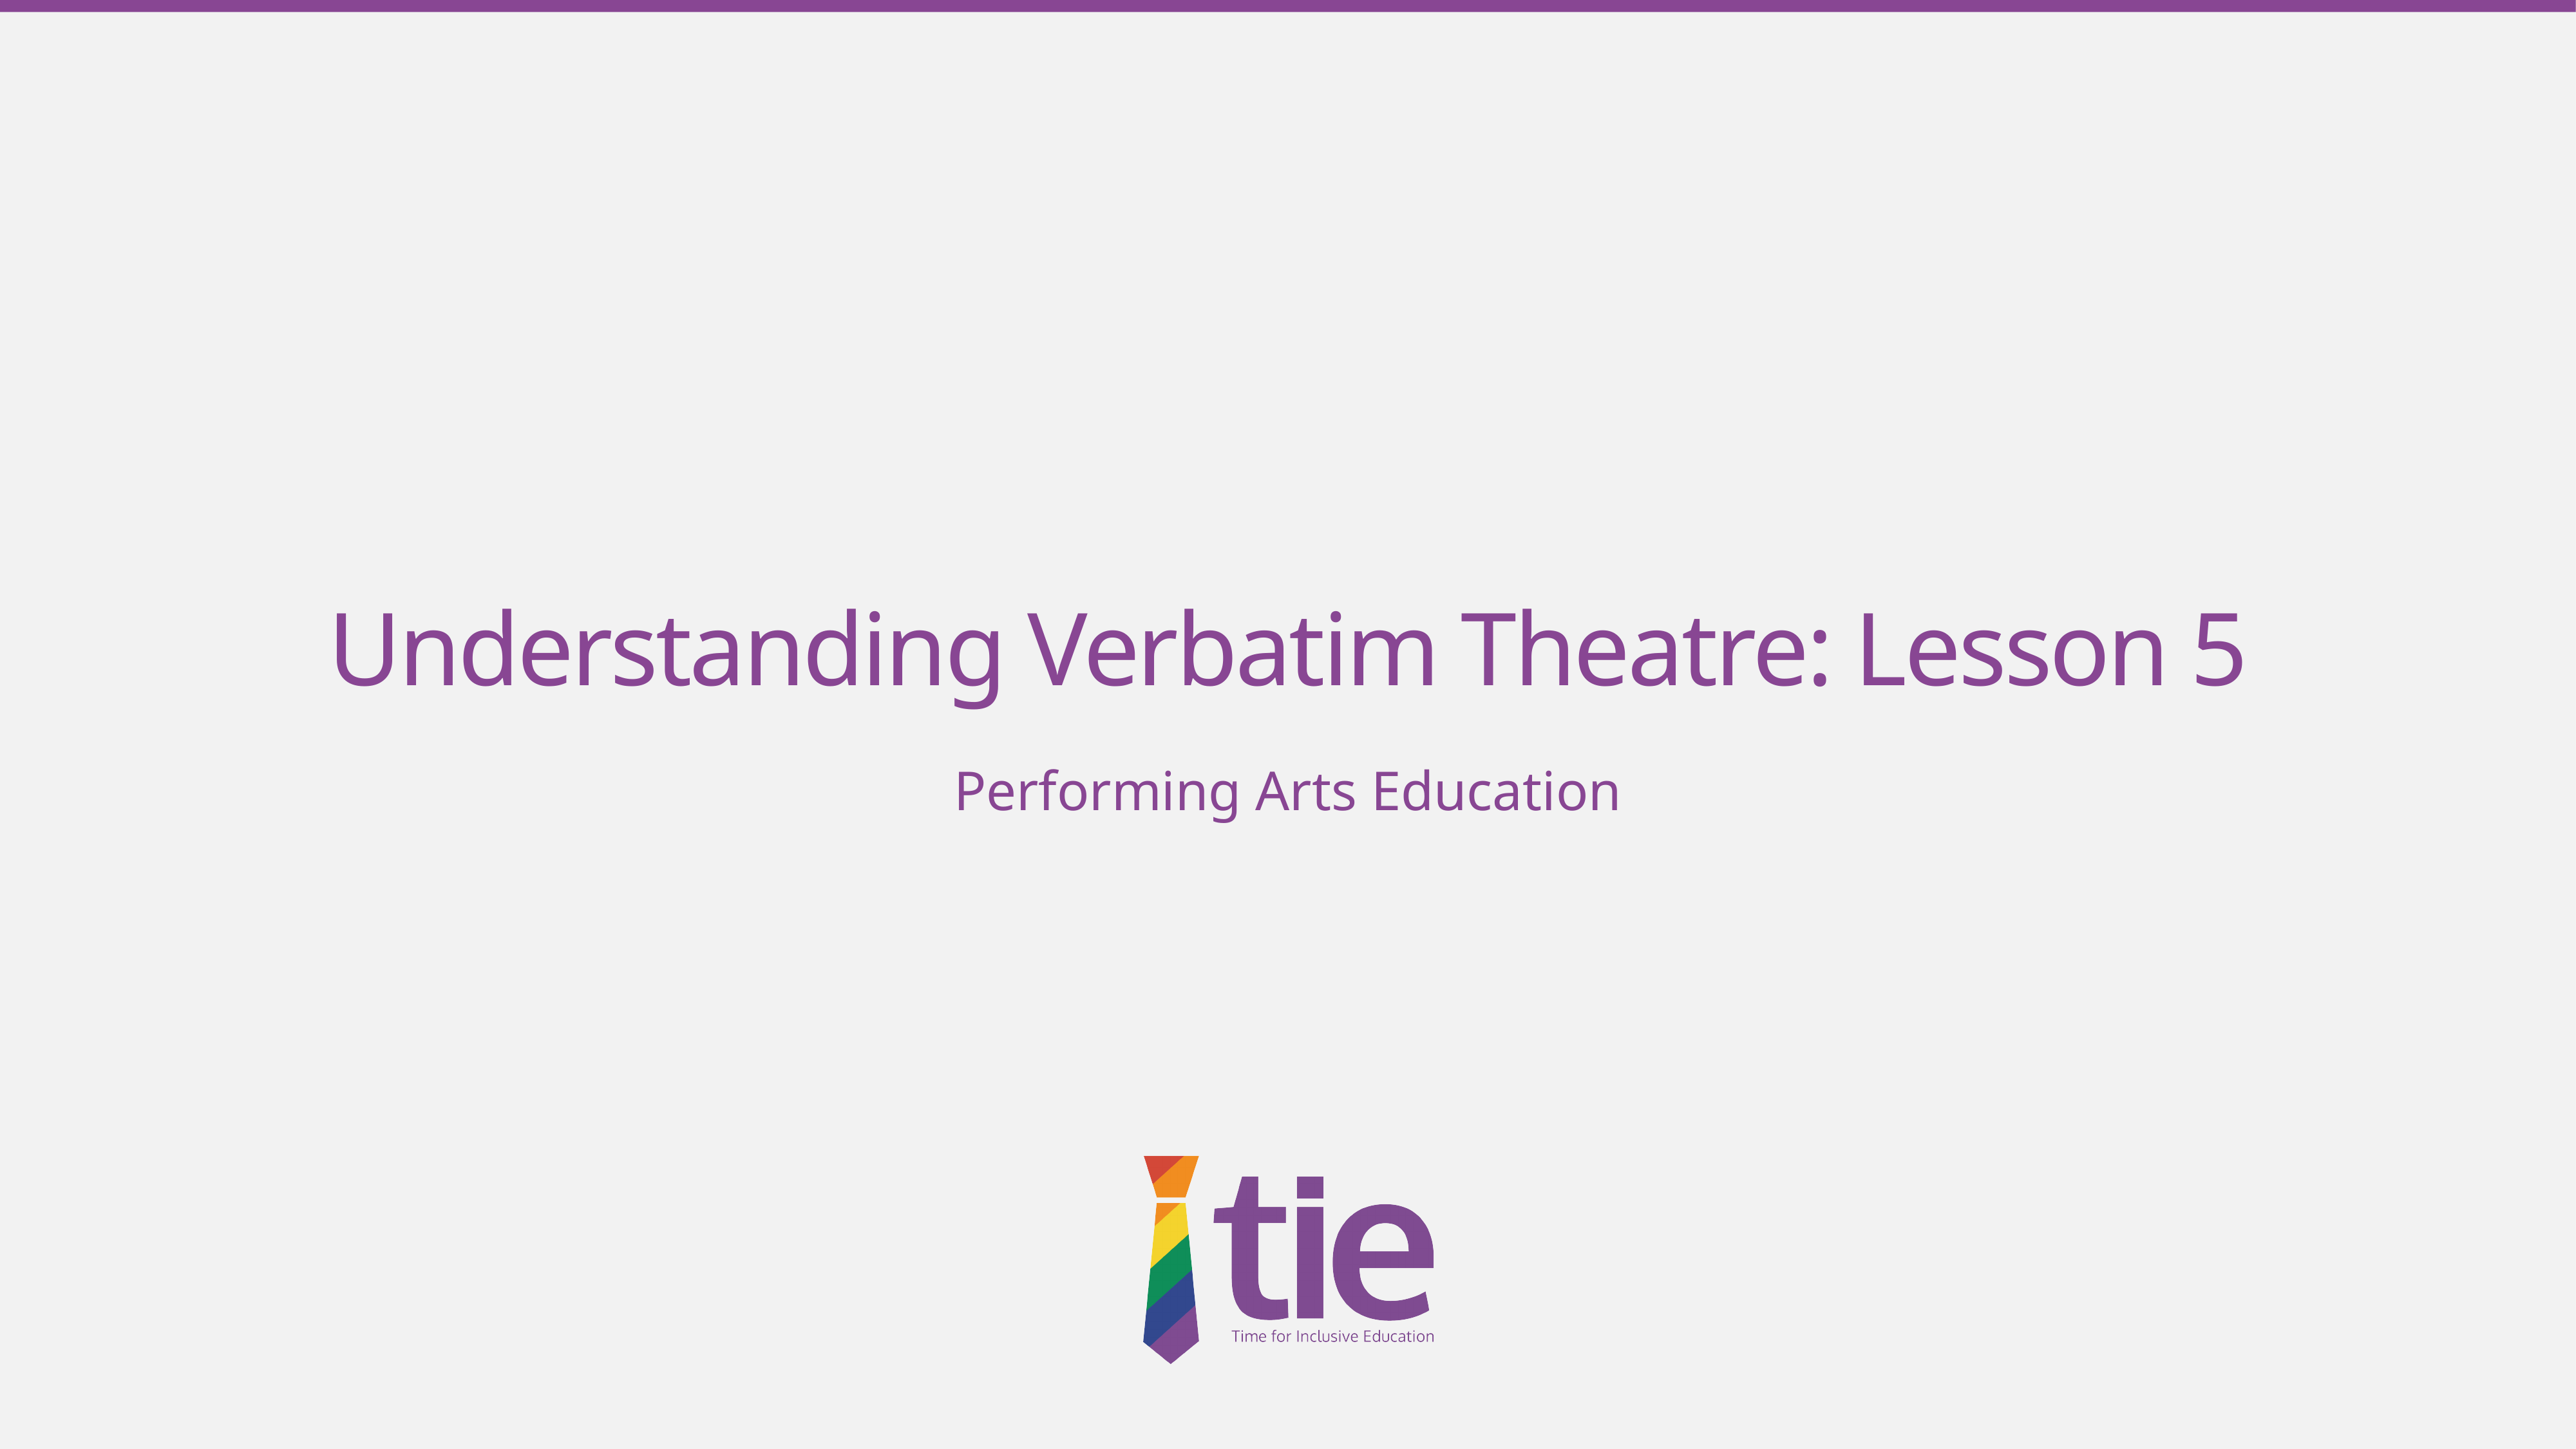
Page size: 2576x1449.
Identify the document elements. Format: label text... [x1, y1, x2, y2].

picture [0, 0, 2576, 1449]
title Understanding Verbatim Theatre: Lesson 5 [314, 455, 2262, 711]
list Performing Arts Education [547, 718, 2029, 994]
